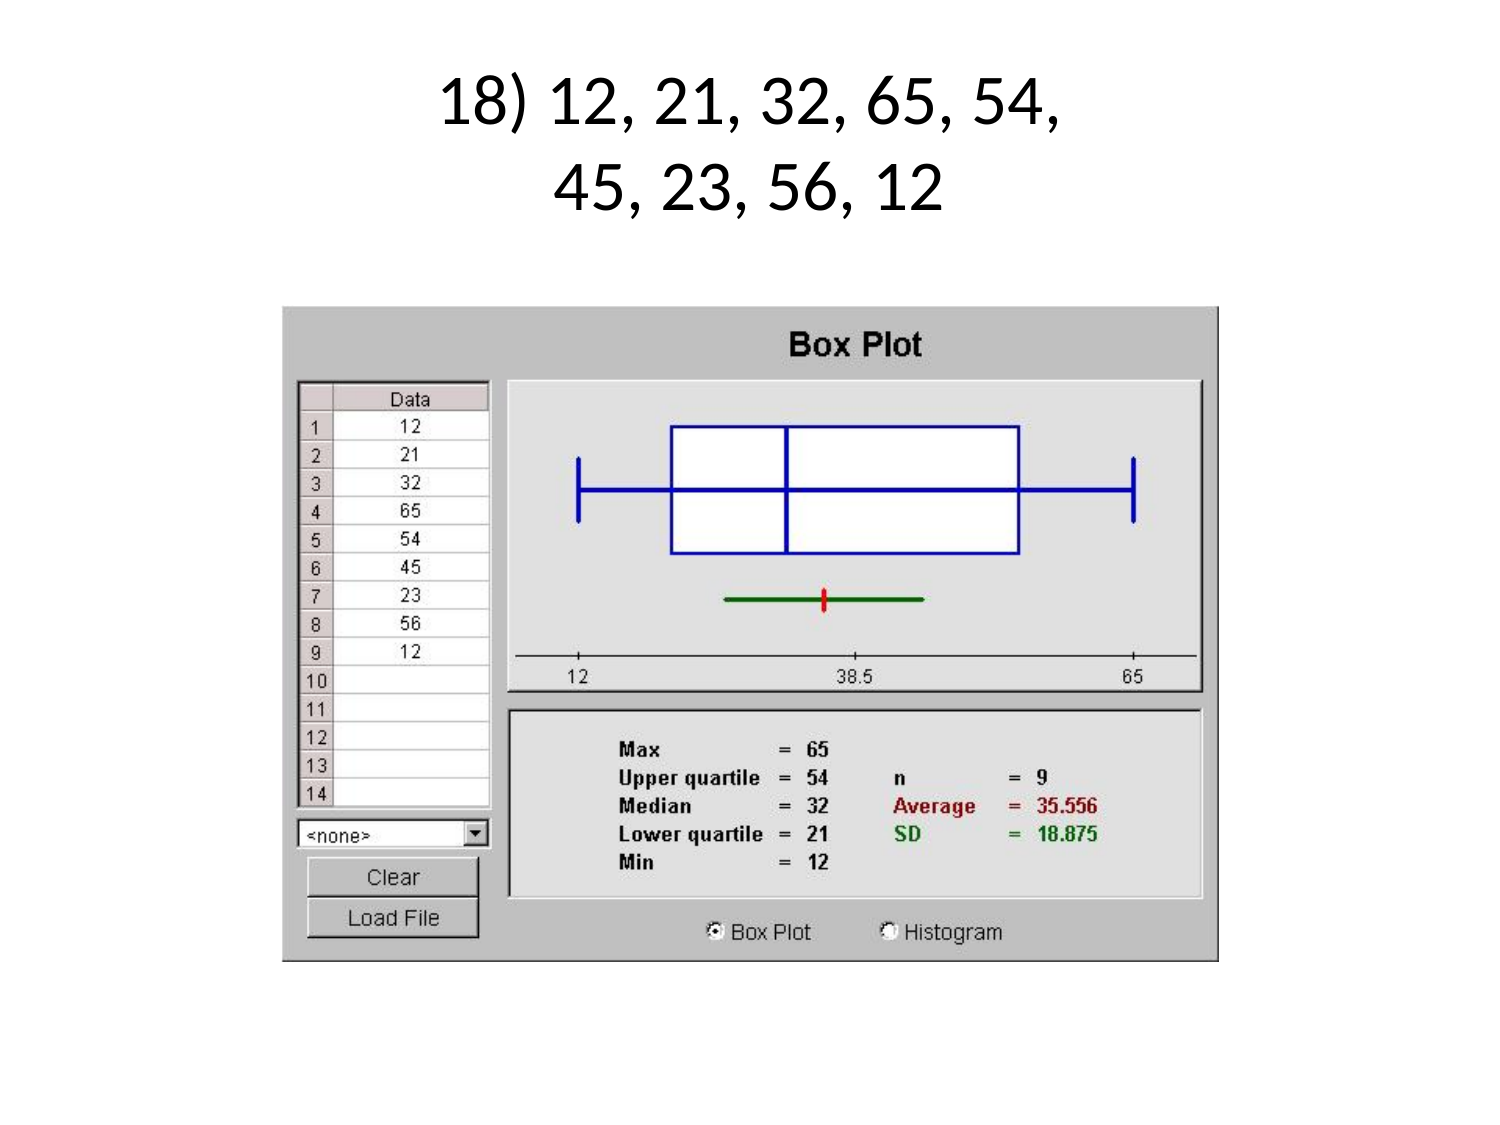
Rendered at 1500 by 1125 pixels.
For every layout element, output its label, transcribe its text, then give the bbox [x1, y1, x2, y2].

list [281, 305, 1219, 963]
title 18) 12, 21, 32, 65, 54, 45, 23, 56, 12 [75, 45, 1425, 233]
